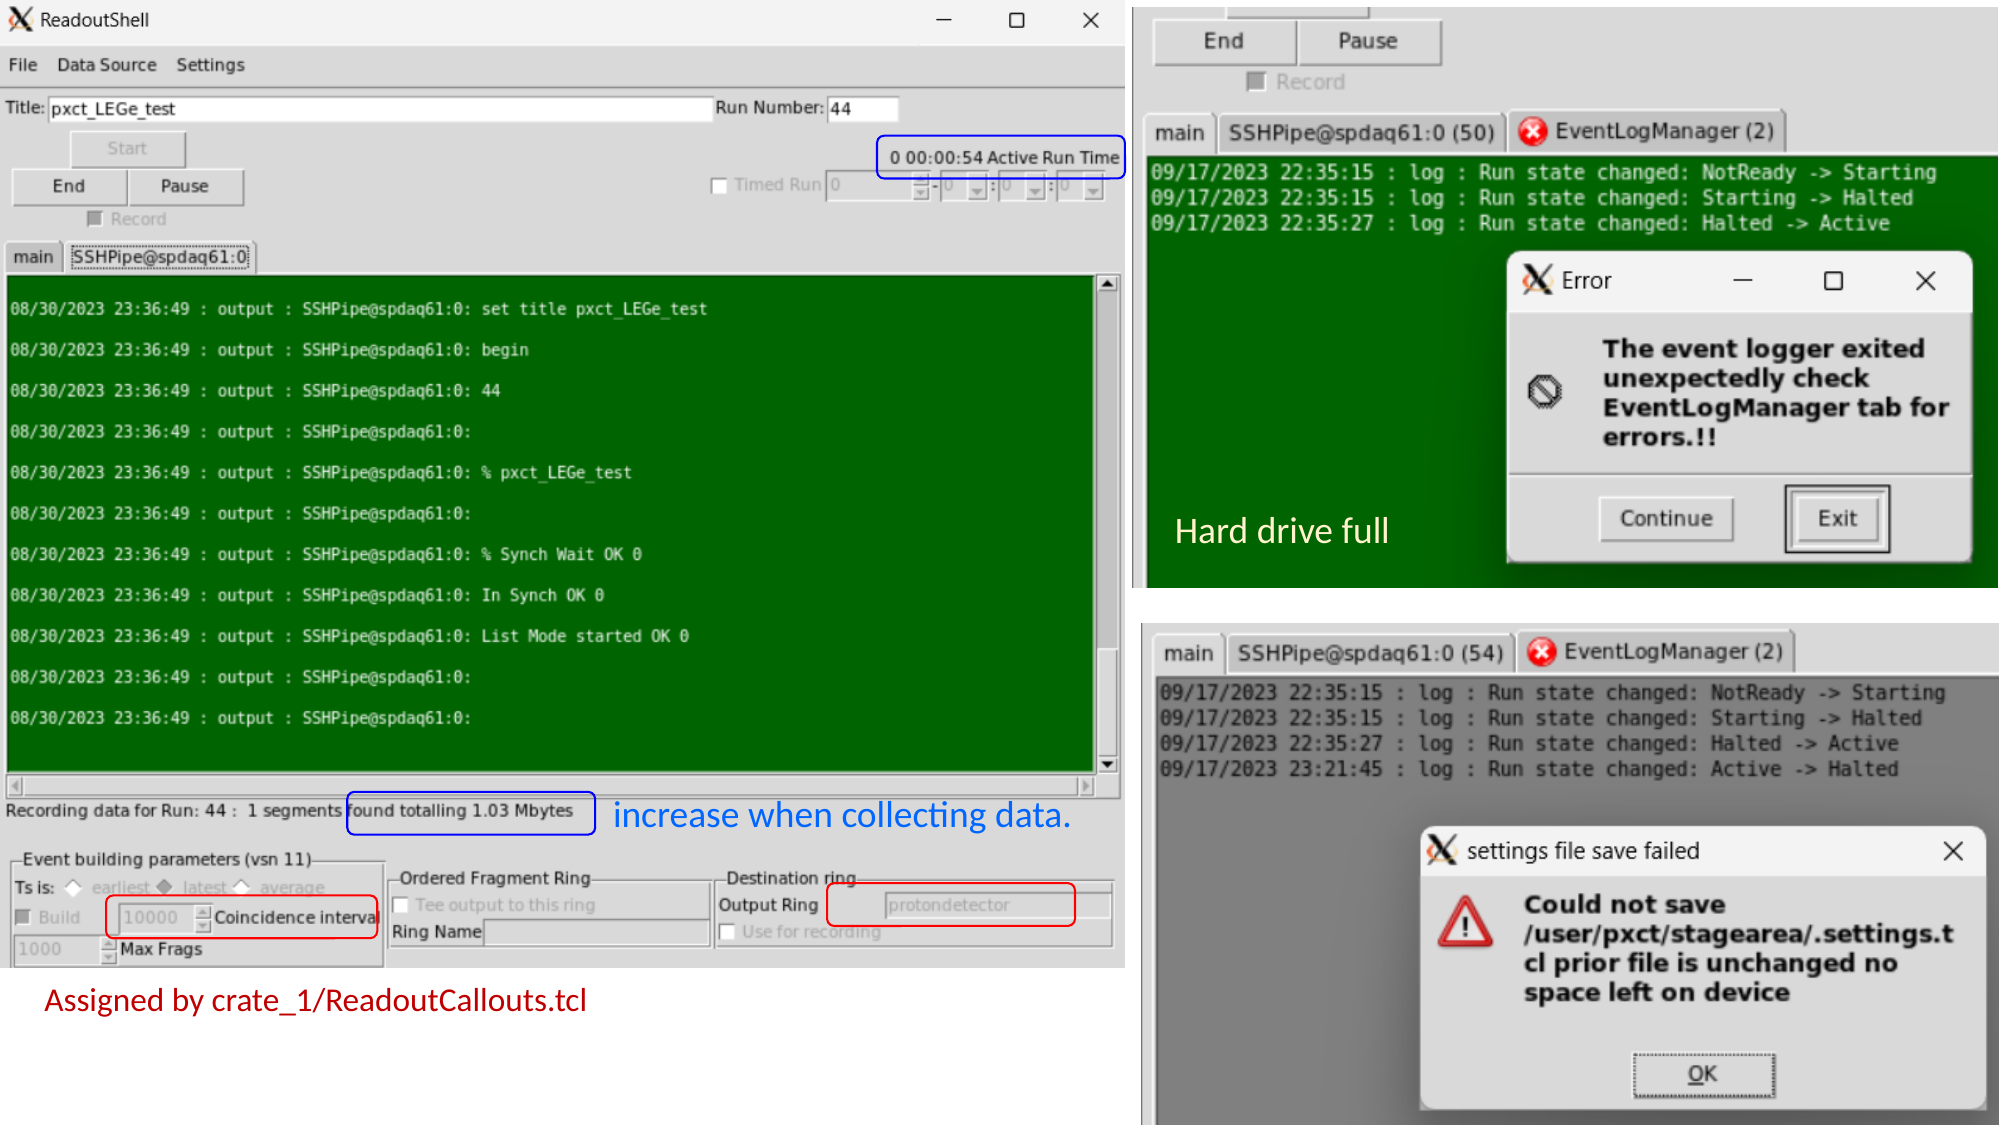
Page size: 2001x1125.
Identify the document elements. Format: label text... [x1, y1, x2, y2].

text_box Assigned by crate_1/ReadoutCallouts.tcl [29, 970, 604, 1026]
picture [1131, 7, 1998, 588]
picture [1141, 623, 1999, 1125]
picture [0, 0, 1125, 968]
